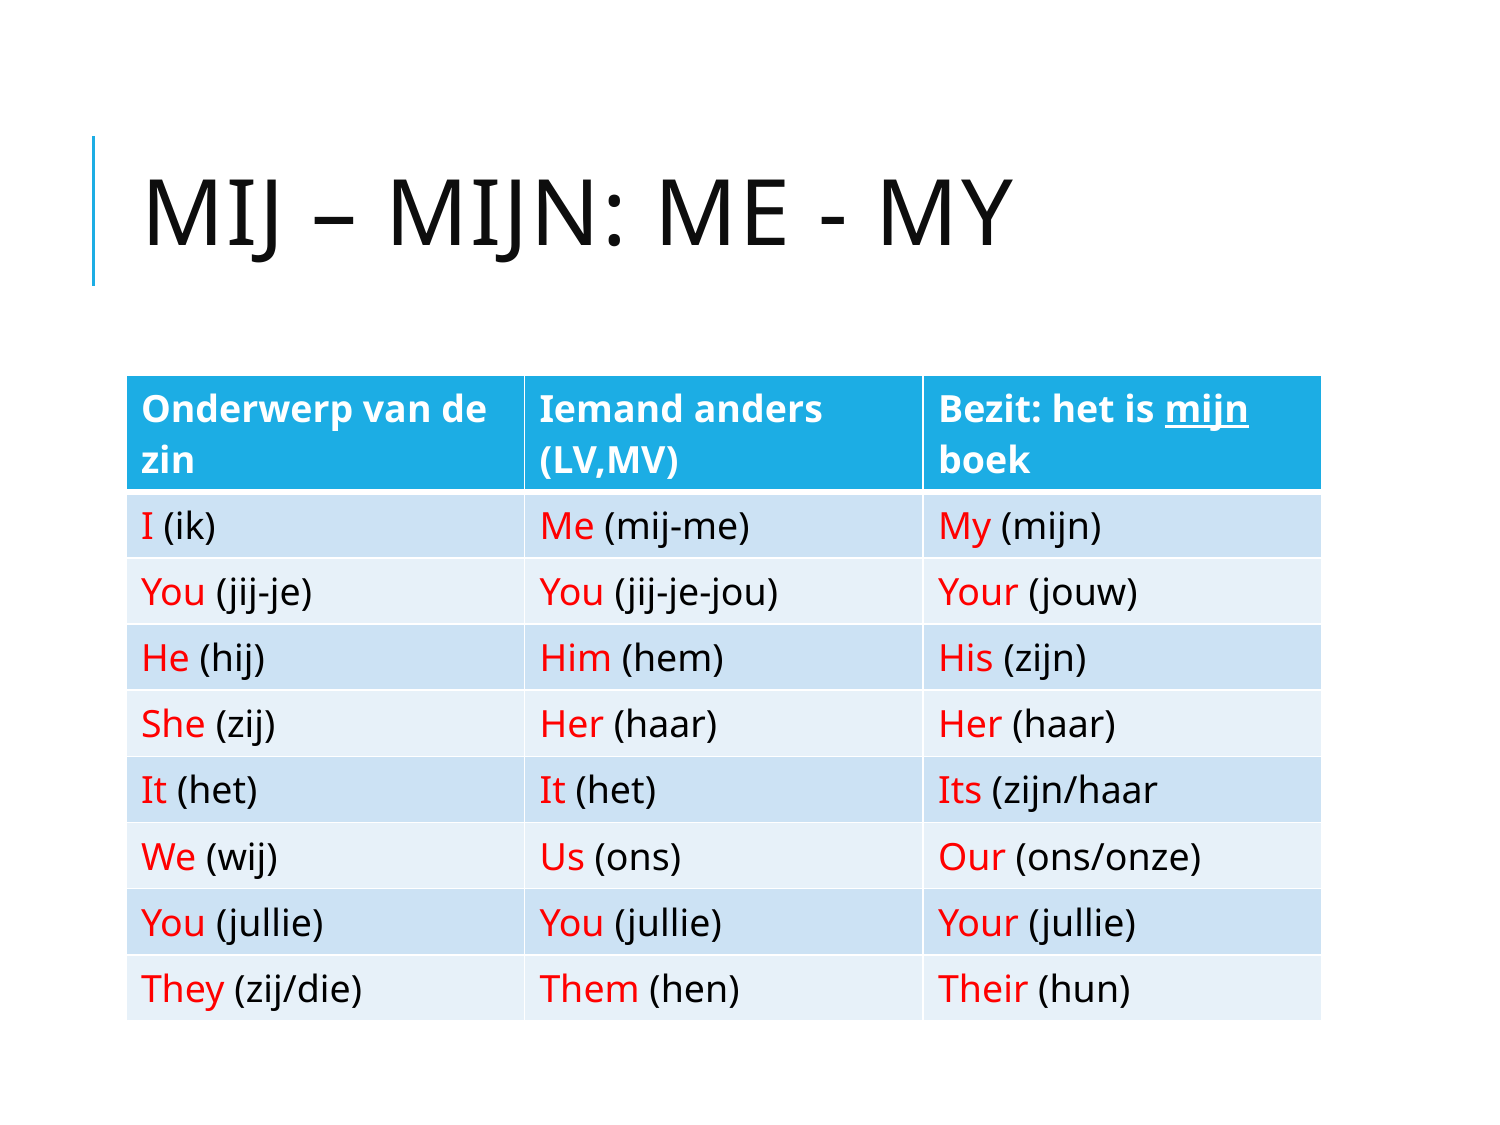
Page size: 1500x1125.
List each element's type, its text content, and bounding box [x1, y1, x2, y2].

table_cell Us (ons) [525, 823, 922, 888]
table_cell Them (hen) [525, 956, 922, 1020]
table_cell They (zij/die) [127, 956, 524, 1020]
table_cell You (jullie) [127, 889, 524, 954]
table_cell My (mijn) [924, 495, 1321, 557]
table_cell Your (jullie) [924, 889, 1321, 954]
table_header Bezit: het is mijn boek [924, 376, 1321, 489]
table_cell I (ik) [127, 495, 524, 557]
table_header Iemand anders (LV,MV) [525, 376, 922, 489]
table_cell You (jij-je-jou) [525, 559, 922, 623]
table_cell Her (haar) [525, 691, 922, 756]
table_cell We (wij) [127, 823, 524, 888]
table_cell He (hij) [127, 625, 524, 689]
table_cell His (zijn) [924, 625, 1321, 689]
table_cell Our (ons/onze) [924, 823, 1321, 888]
table_cell It (het) [525, 757, 922, 822]
table_cell Him (hem) [525, 625, 922, 689]
table_cell Your (jouw) [924, 559, 1321, 623]
title MIJ – MIJN: me - my [126, 96, 1322, 342]
table_header Onderwerp van de zin [127, 376, 524, 489]
table_cell You (jullie) [525, 889, 922, 954]
table_cell Its (zijn/haar [924, 757, 1321, 822]
table_cell Her (haar) [924, 691, 1321, 756]
table_cell Me (mij-me) [525, 495, 922, 557]
table_cell It (het) [127, 757, 524, 822]
table_cell Their (hun) [924, 956, 1321, 1020]
table_cell She (zij) [127, 691, 524, 756]
table_cell You (jij-je) [127, 559, 524, 623]
